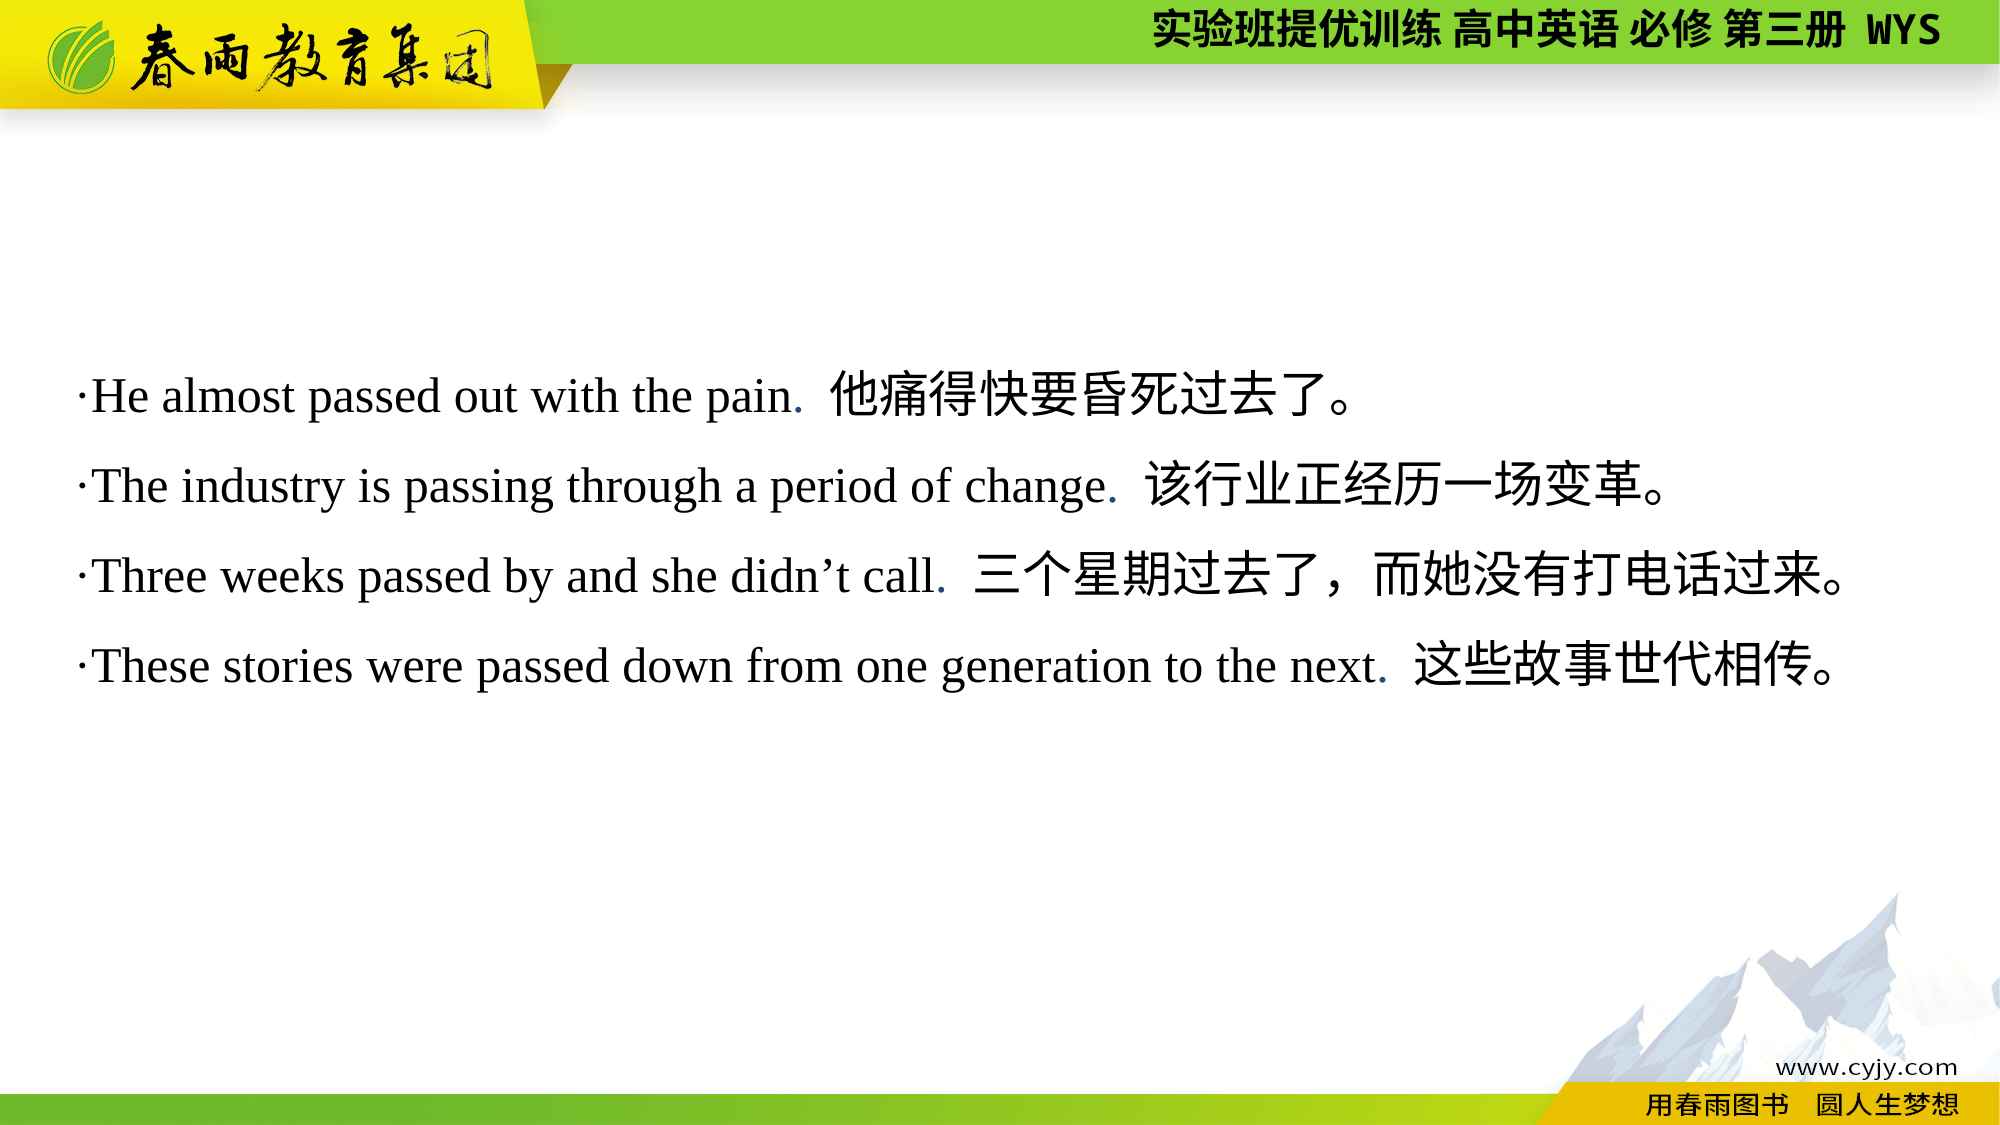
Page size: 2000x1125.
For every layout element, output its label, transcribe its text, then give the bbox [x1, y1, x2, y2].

picture [0, 0, 2000, 1125]
list ·He almost passed out with the pain. 他痛得快要昏死过去了。 ·The industry is passing through a period of change. 该行业正经历一场变革。 ·Three weeks passed by and she didn’t call. 三个星期过去了，而她没有打电话过来。 ·These stories were passed down from one generation to the next. 这些故事世代相传。 [59, 325, 1944, 693]
